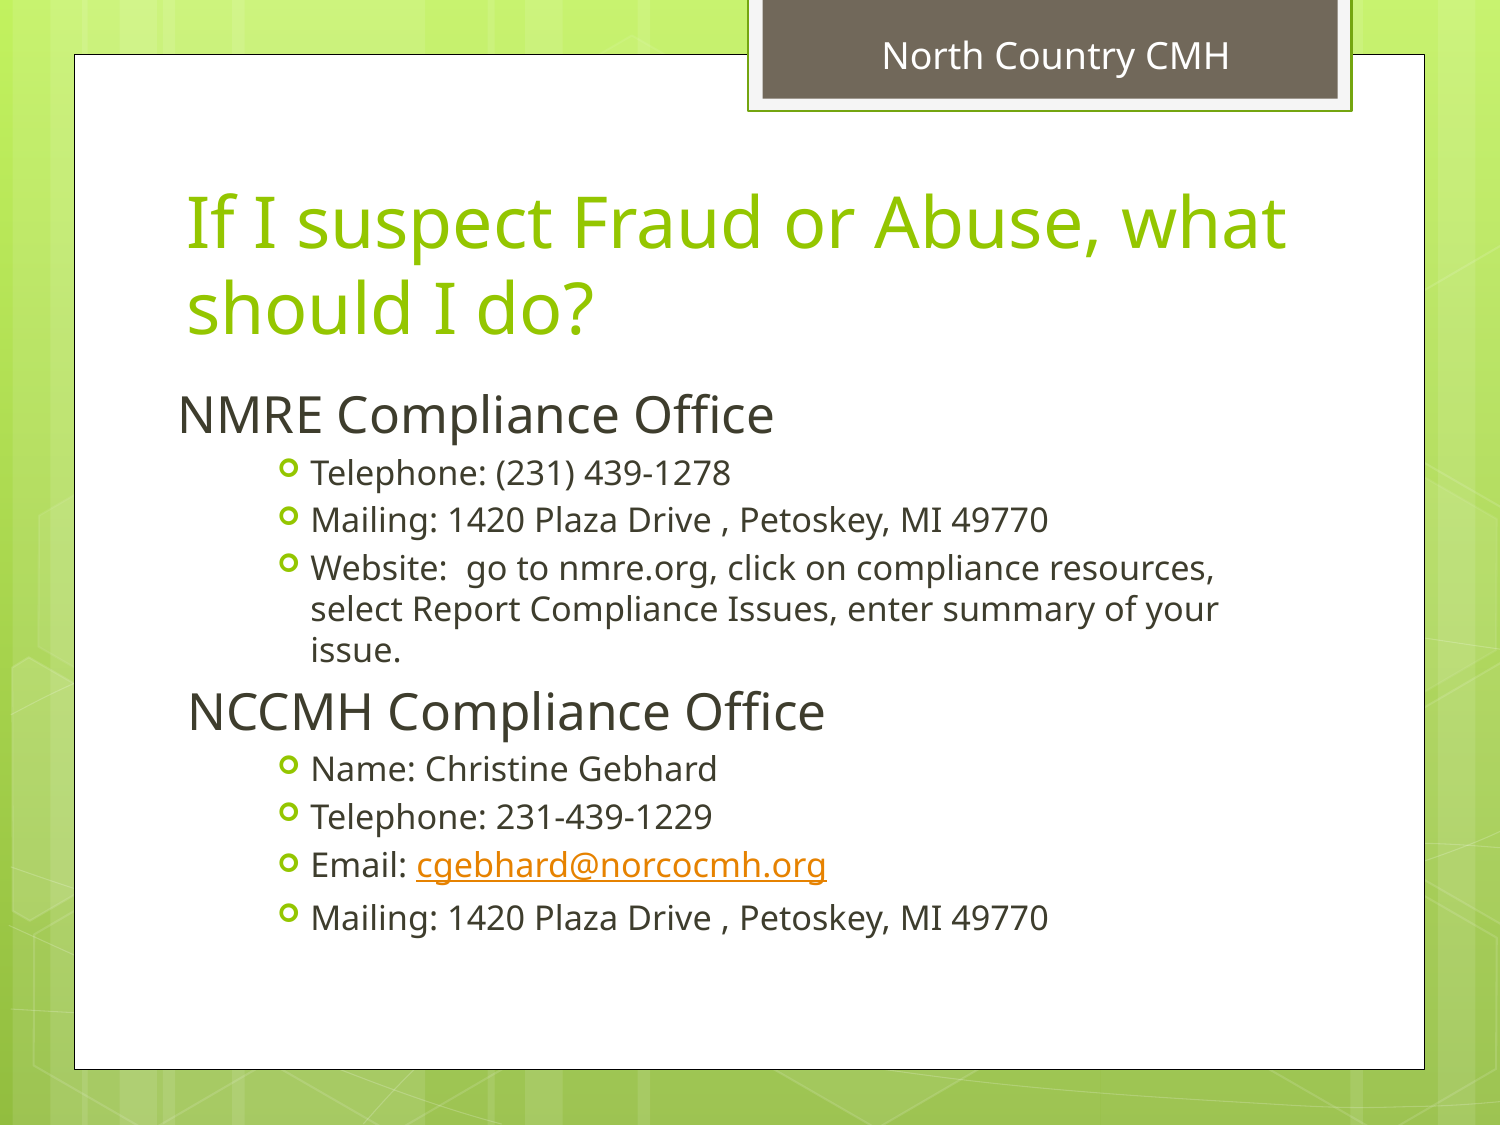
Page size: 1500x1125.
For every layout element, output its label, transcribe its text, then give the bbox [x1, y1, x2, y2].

list NMRE Compliance Office Telephone: (231) 439-1278 Mailing: 1420 Plaza Drive , Petoskey, MI 49770 Website: go to nmre.org, click on compliance resources, select Report Compliance Issues, enter summary of your issue. NCCMH Compliance Office Name: Christine Gebhard Telephone: 231-439-1229 Email: cgebhard@norcocmh.org Mailing: 1420 Plaza Drive , Petoskey, MI 49770 [162, 375, 1275, 951]
title If I suspect Fraud or Abuse, what should I do? [171, 168, 1324, 357]
